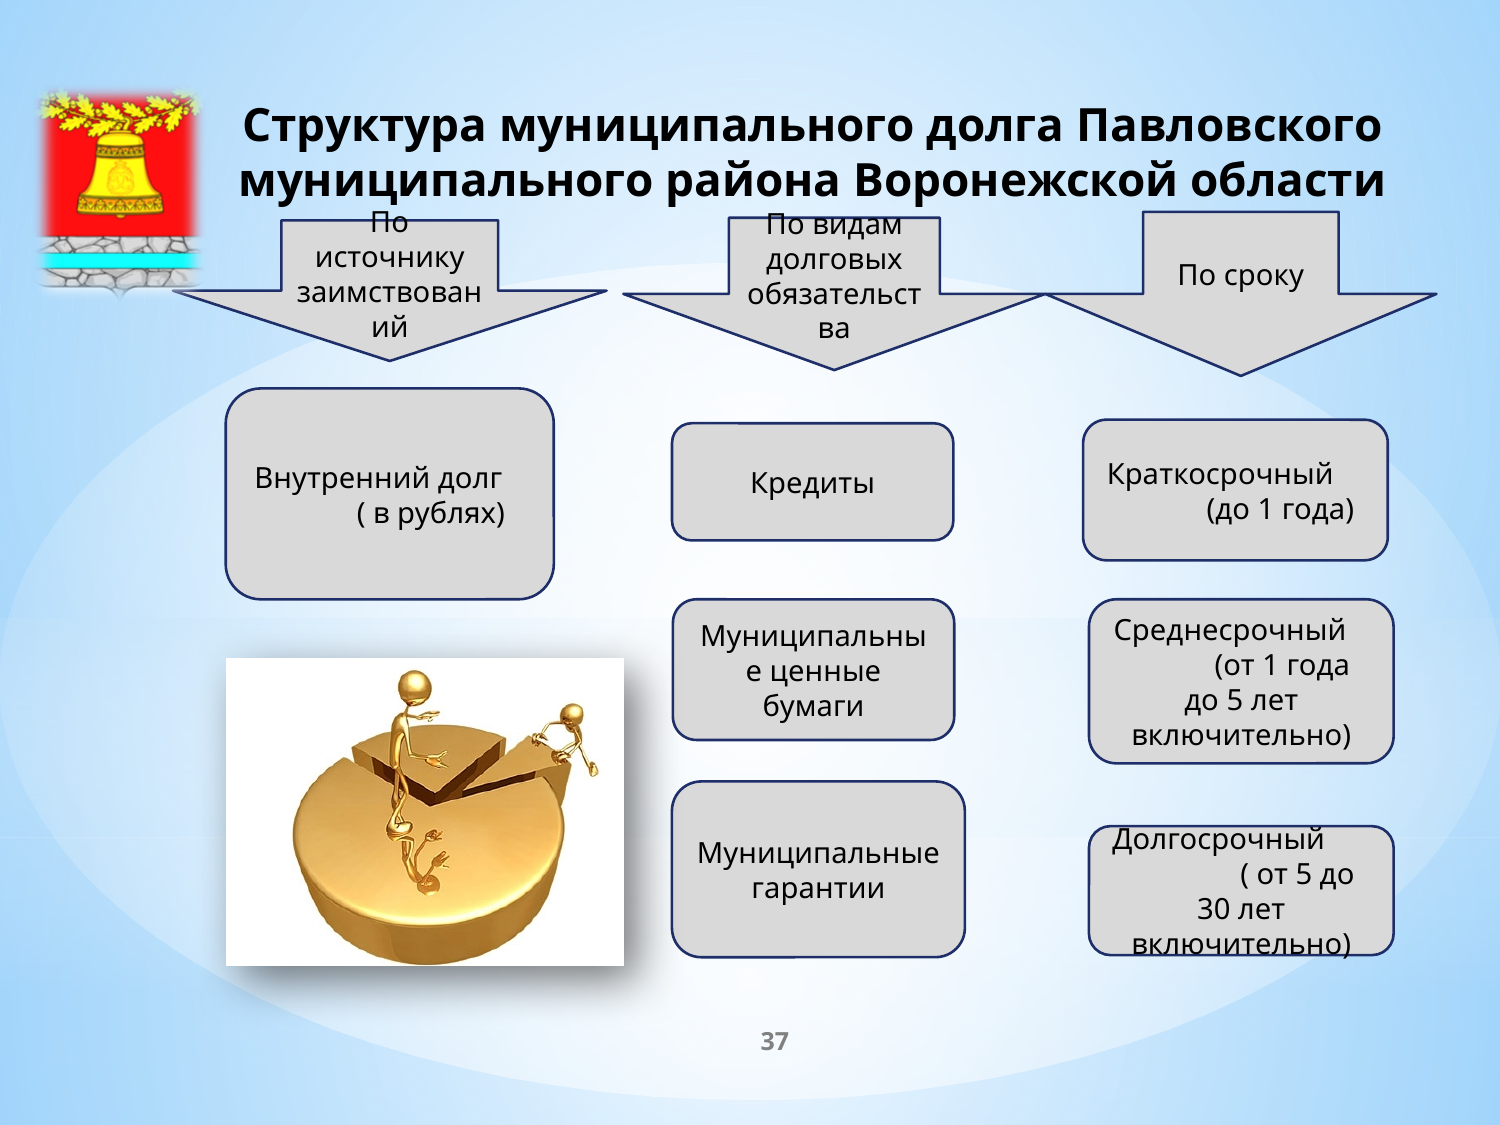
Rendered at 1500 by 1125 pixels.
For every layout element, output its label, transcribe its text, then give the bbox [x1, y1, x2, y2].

text_box Внутренний долг ( в рублях) [224, 387, 556, 601]
text_box Структура муниципального долга Павловского муниципального района Воронежской области [213, 87, 1437, 213]
text_box Муниципальные ценные бумаги [671, 597, 956, 742]
text_box По сроку [1044, 210, 1438, 378]
picture [29, 81, 210, 307]
picture [225, 658, 624, 966]
text_box По источнику заимствований [213, 219, 608, 363]
text_box Кредиты [670, 421, 955, 542]
text_box Долгосрочный ( от 5 до 30 лет включительно) [1087, 824, 1395, 957]
text_box Краткосрочный (до 1 года) [1081, 418, 1390, 562]
text_box Муниципальные гарантии [671, 780, 967, 959]
text_box По видам долговых обязательства [622, 216, 1044, 372]
text_box Среднесрочный (от 1 года до 5 лет включительно) [1087, 597, 1395, 765]
slide_number 37 [624, 1012, 925, 1073]
